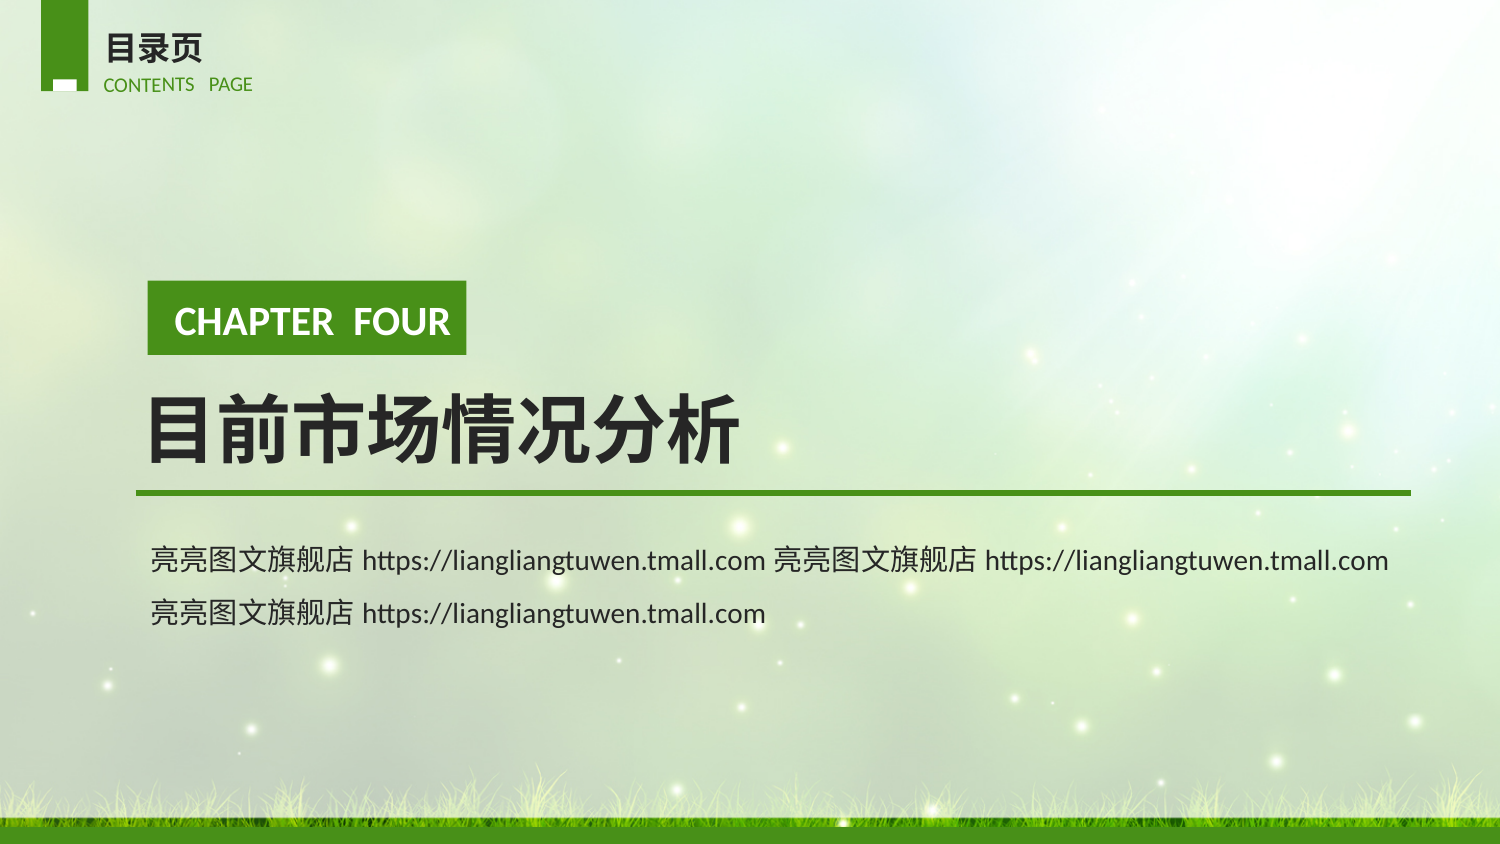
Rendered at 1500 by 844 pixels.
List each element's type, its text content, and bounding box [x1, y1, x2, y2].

text_box 亮亮图文旗舰店https://liangliangtuwen.tmall.com亮亮图文旗舰店https://liangliangtuwen.tmall.com 亮亮图文旗舰店https://liangliangtuwen.tmall.com [135, 516, 1412, 689]
text_box CHAPTER FOUR [159, 285, 467, 351]
text_box [145, 279, 469, 357]
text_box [40, 0, 89, 92]
text_box 目录页 [94, 20, 219, 51]
text_box CONTENTS PAGE [86, 49, 292, 117]
text_box 目前市场情况分析 [127, 375, 757, 480]
picture [0, 0, 1500, 827]
